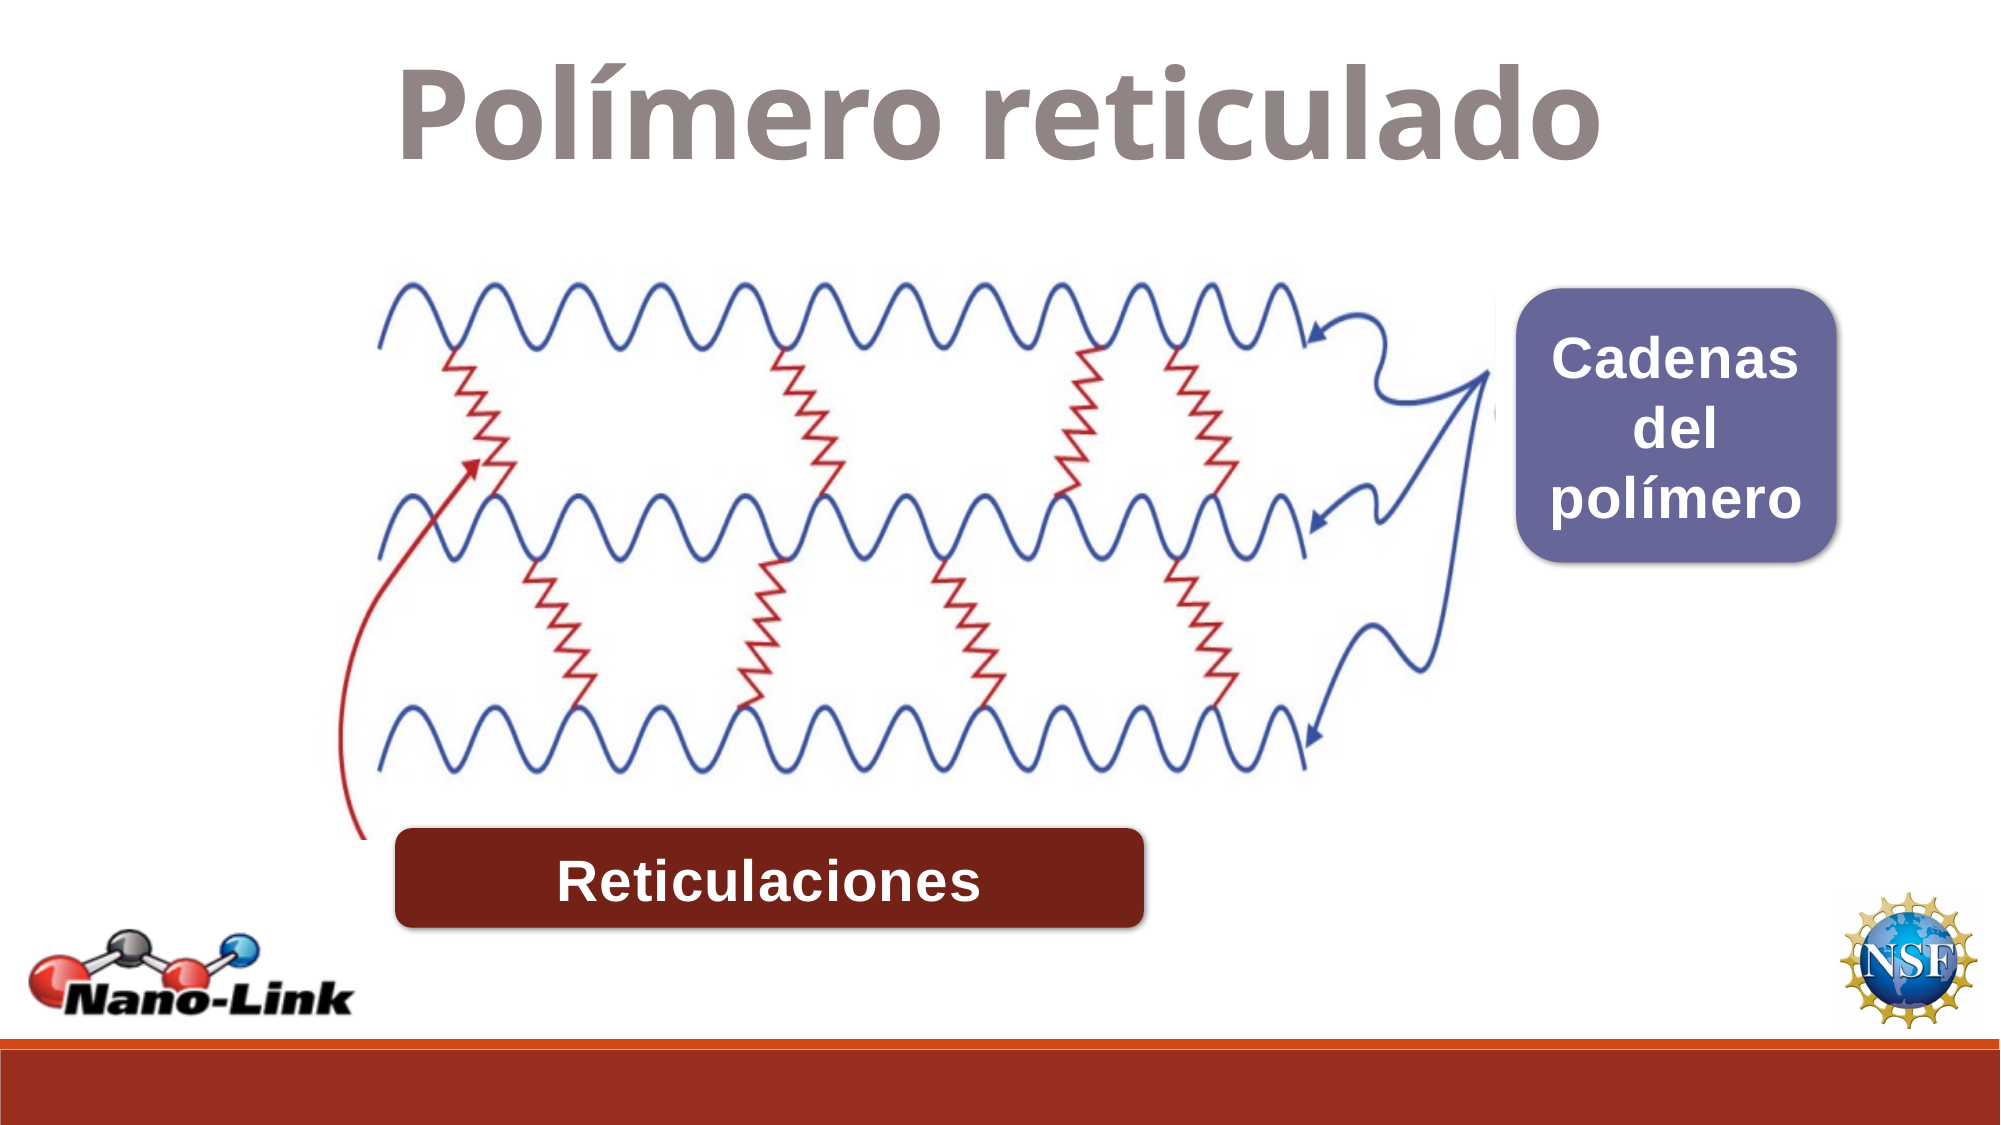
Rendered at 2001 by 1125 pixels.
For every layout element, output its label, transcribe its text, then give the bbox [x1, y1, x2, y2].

picture [1835, 889, 1981, 1032]
text_box Cadenas del polímero [1516, 288, 1837, 563]
text_box Reticulaciones [395, 848, 1144, 928]
picture [274, 236, 1496, 841]
picture [19, 916, 374, 1032]
text_box Polímero reticulado [0, 27, 2000, 216]
